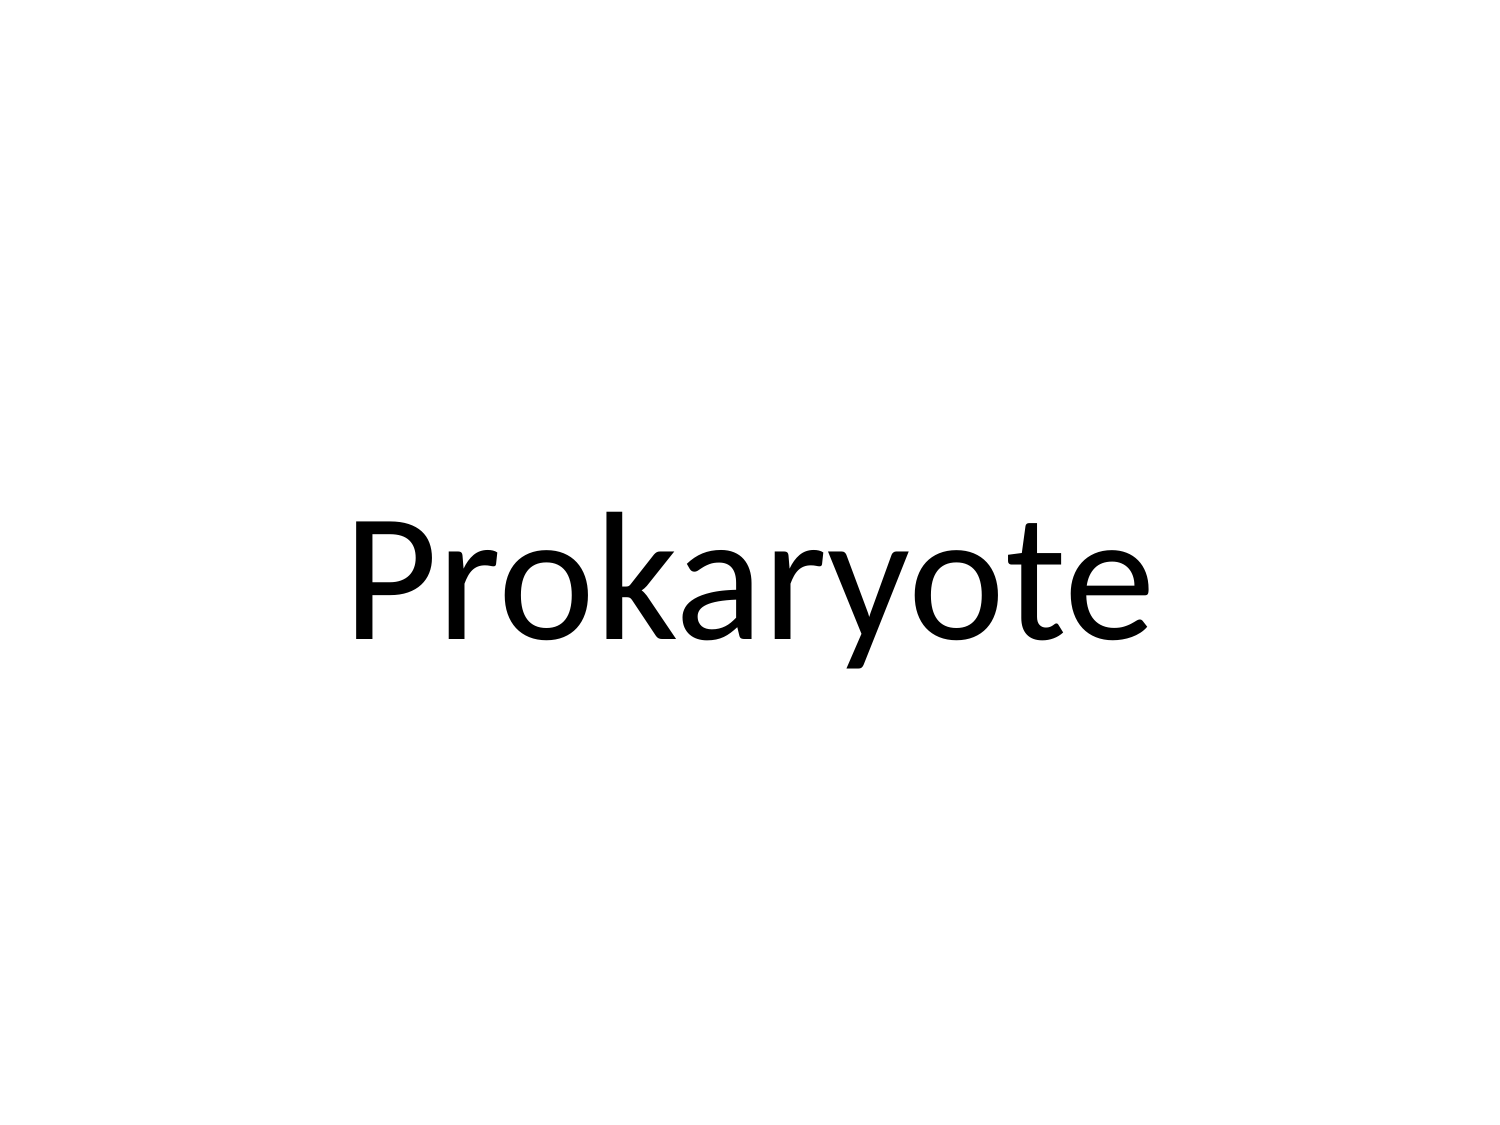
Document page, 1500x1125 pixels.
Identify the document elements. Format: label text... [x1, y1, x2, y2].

title Prokaryote [75, 45, 1425, 1088]
